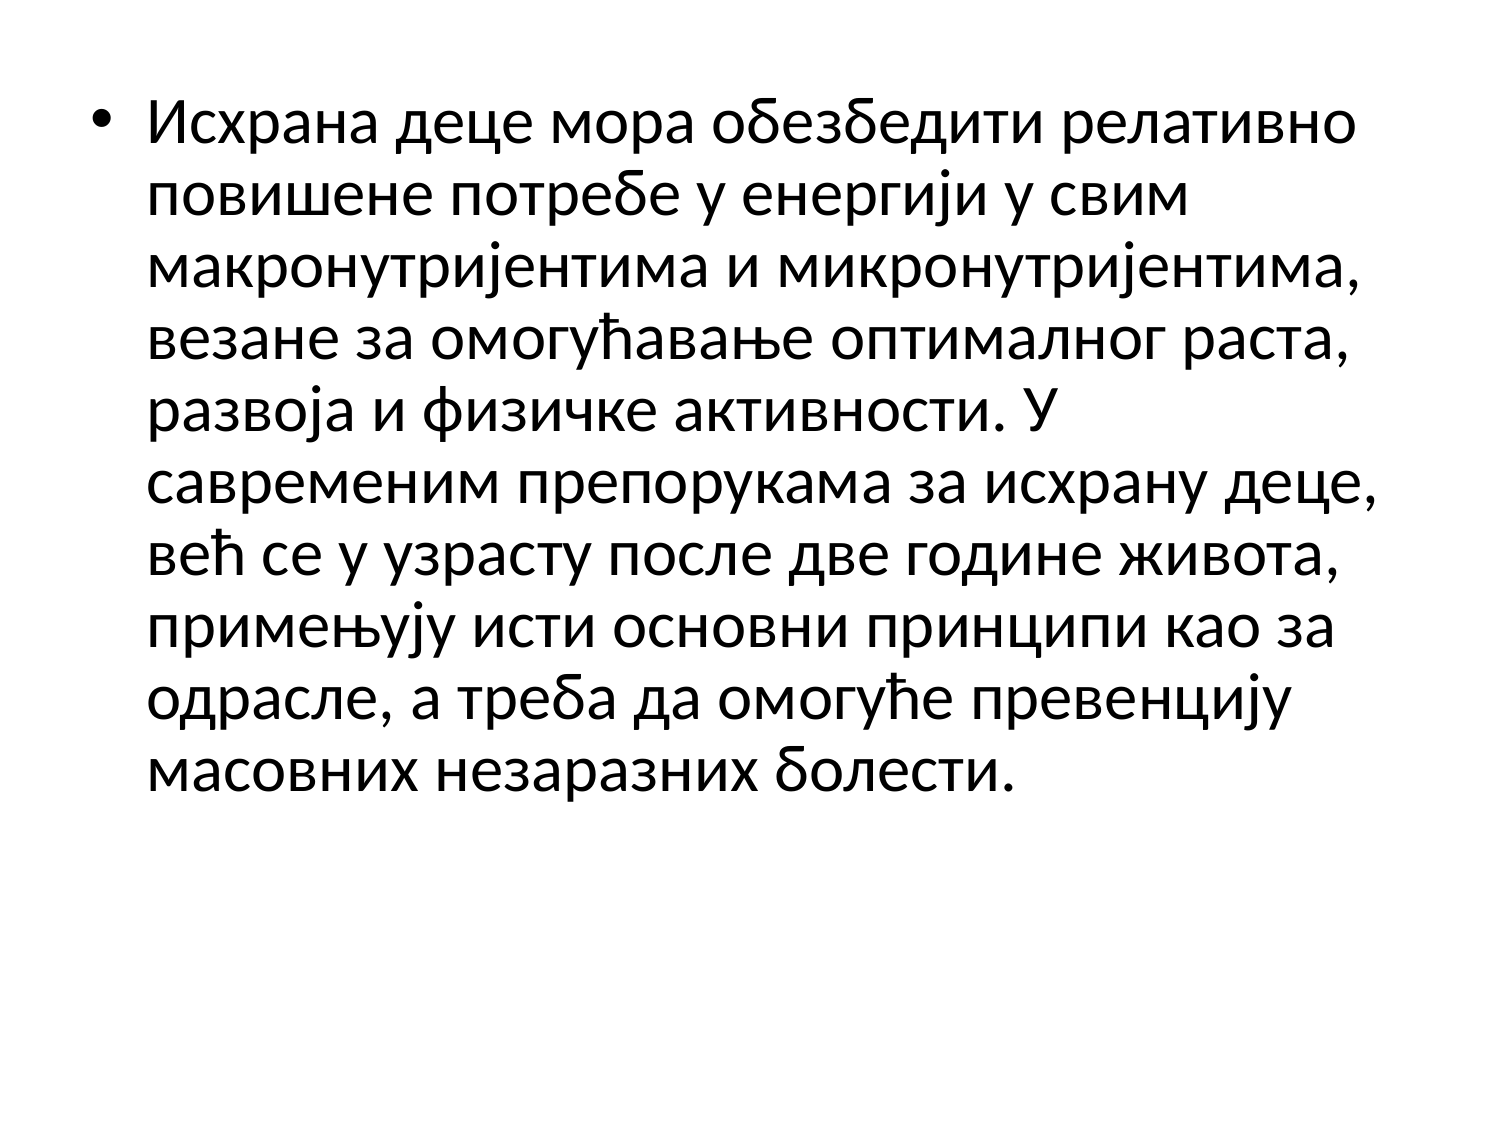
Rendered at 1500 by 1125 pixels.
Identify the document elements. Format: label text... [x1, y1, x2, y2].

list Исхрана деце мора обезбедити релативно повишене потребе у енергији у свим макронутријентима и микронутријентима, везане за омогућавање оптималног раста, развоја и физичке активности. У савременим препорукама за исхрану деце, већ се у узрасту после две године живота, примењују исти основни принципи као за одрасле, а треба да омогуће превенцију масовних незаразних болести. [75, 78, 1425, 1005]
